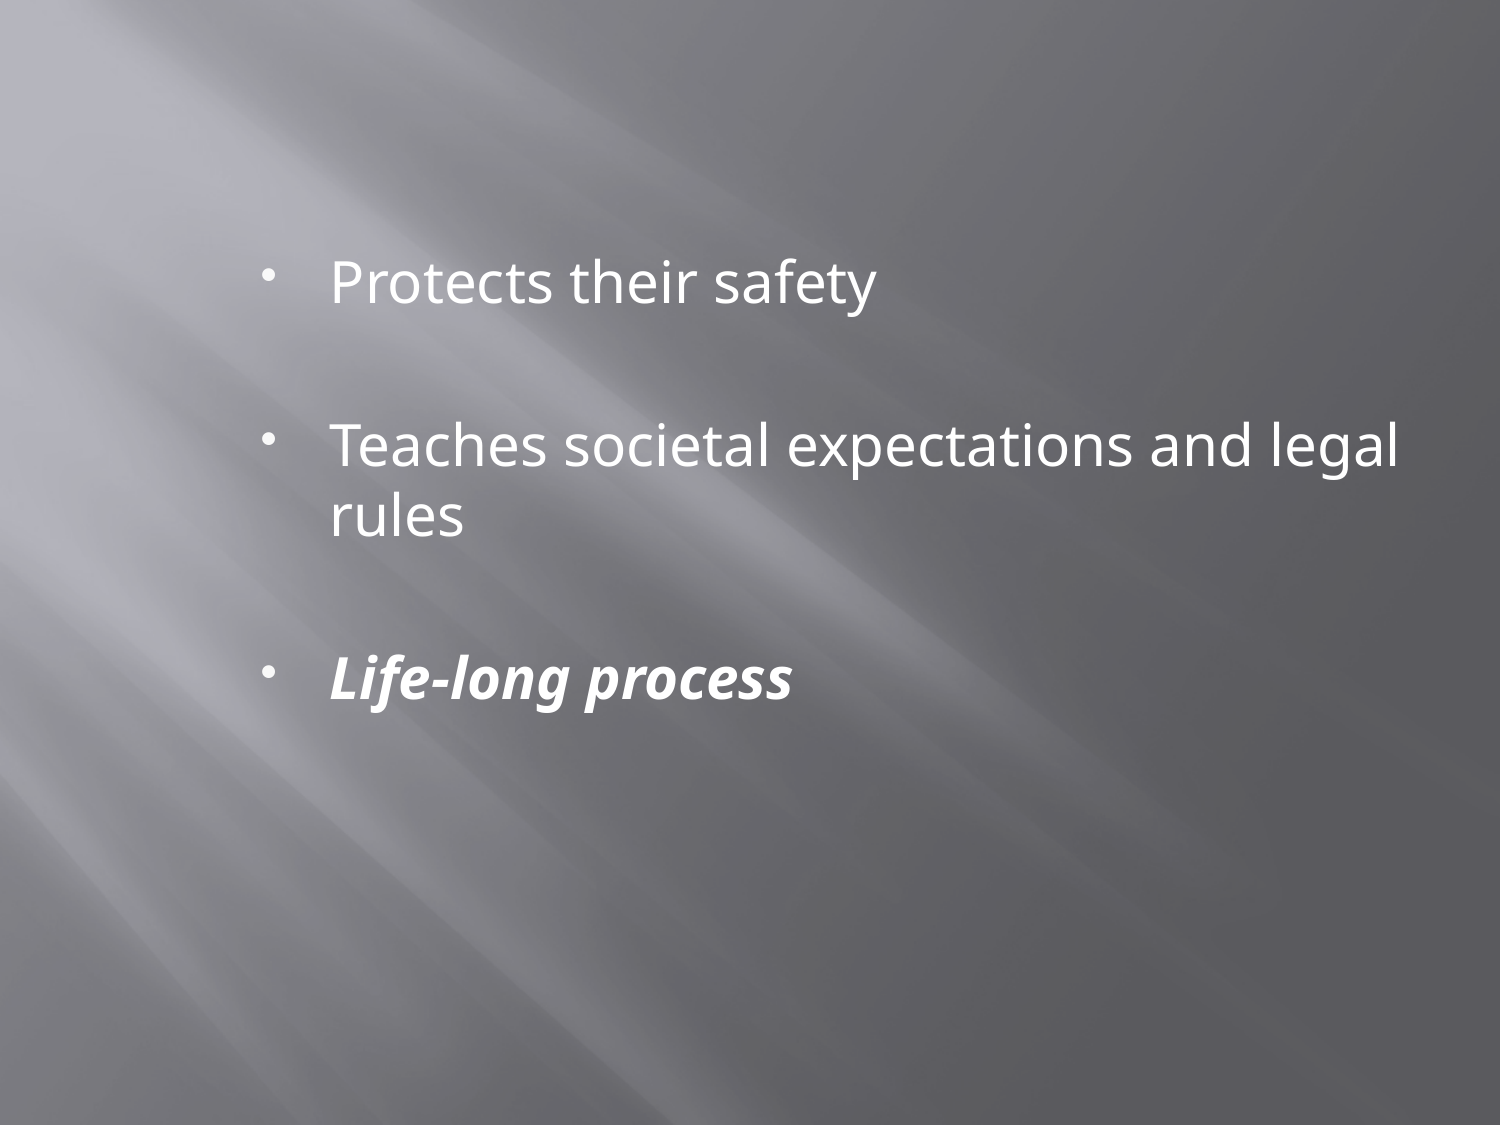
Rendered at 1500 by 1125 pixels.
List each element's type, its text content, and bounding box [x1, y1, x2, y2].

list Protects their safety Teaches societal expectations and legal rules Life-long process [225, 237, 1500, 988]
